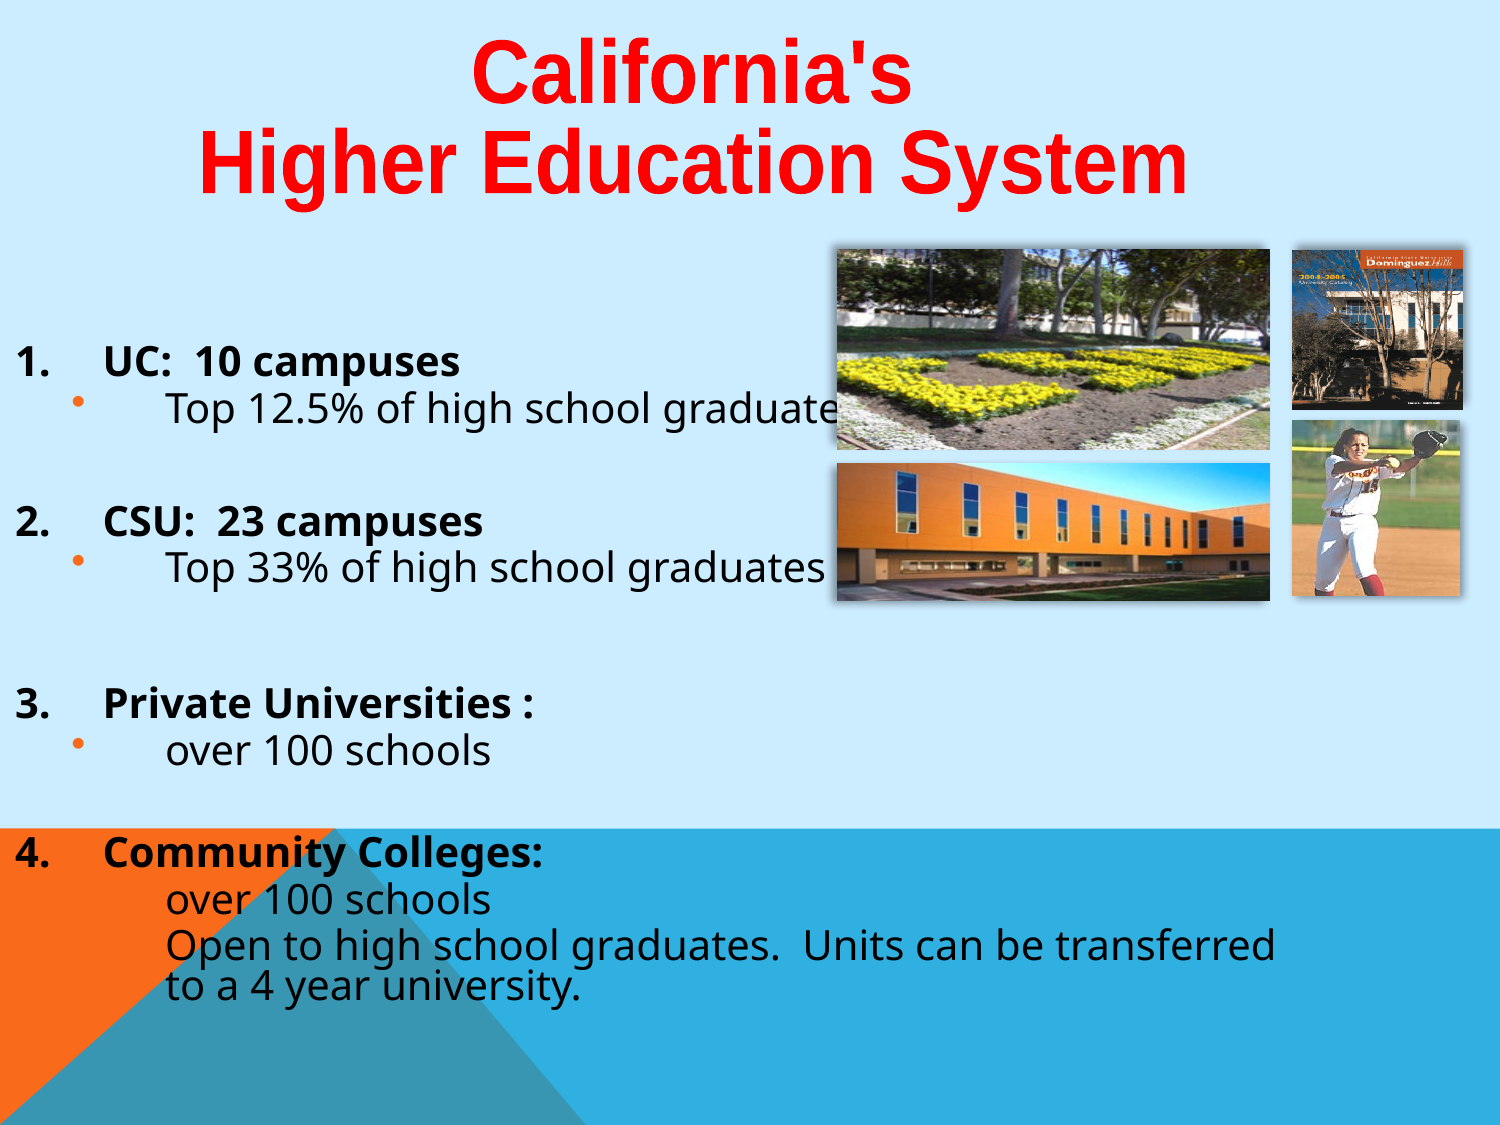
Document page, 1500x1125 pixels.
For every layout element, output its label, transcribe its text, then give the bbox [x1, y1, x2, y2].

picture [1292, 250, 1463, 410]
picture [837, 249, 1270, 450]
picture [1292, 419, 1460, 596]
list UC: 10 campuses Top 12.5% of high school graduates CSU: 23 campuses Top 33% of high school graduates Private Universities : over 100 schools Community Colleges: over 100 schools Open to high school graduates. Units can be transferred to a 4 year university. [0, 337, 1315, 1013]
picture [837, 463, 1270, 602]
